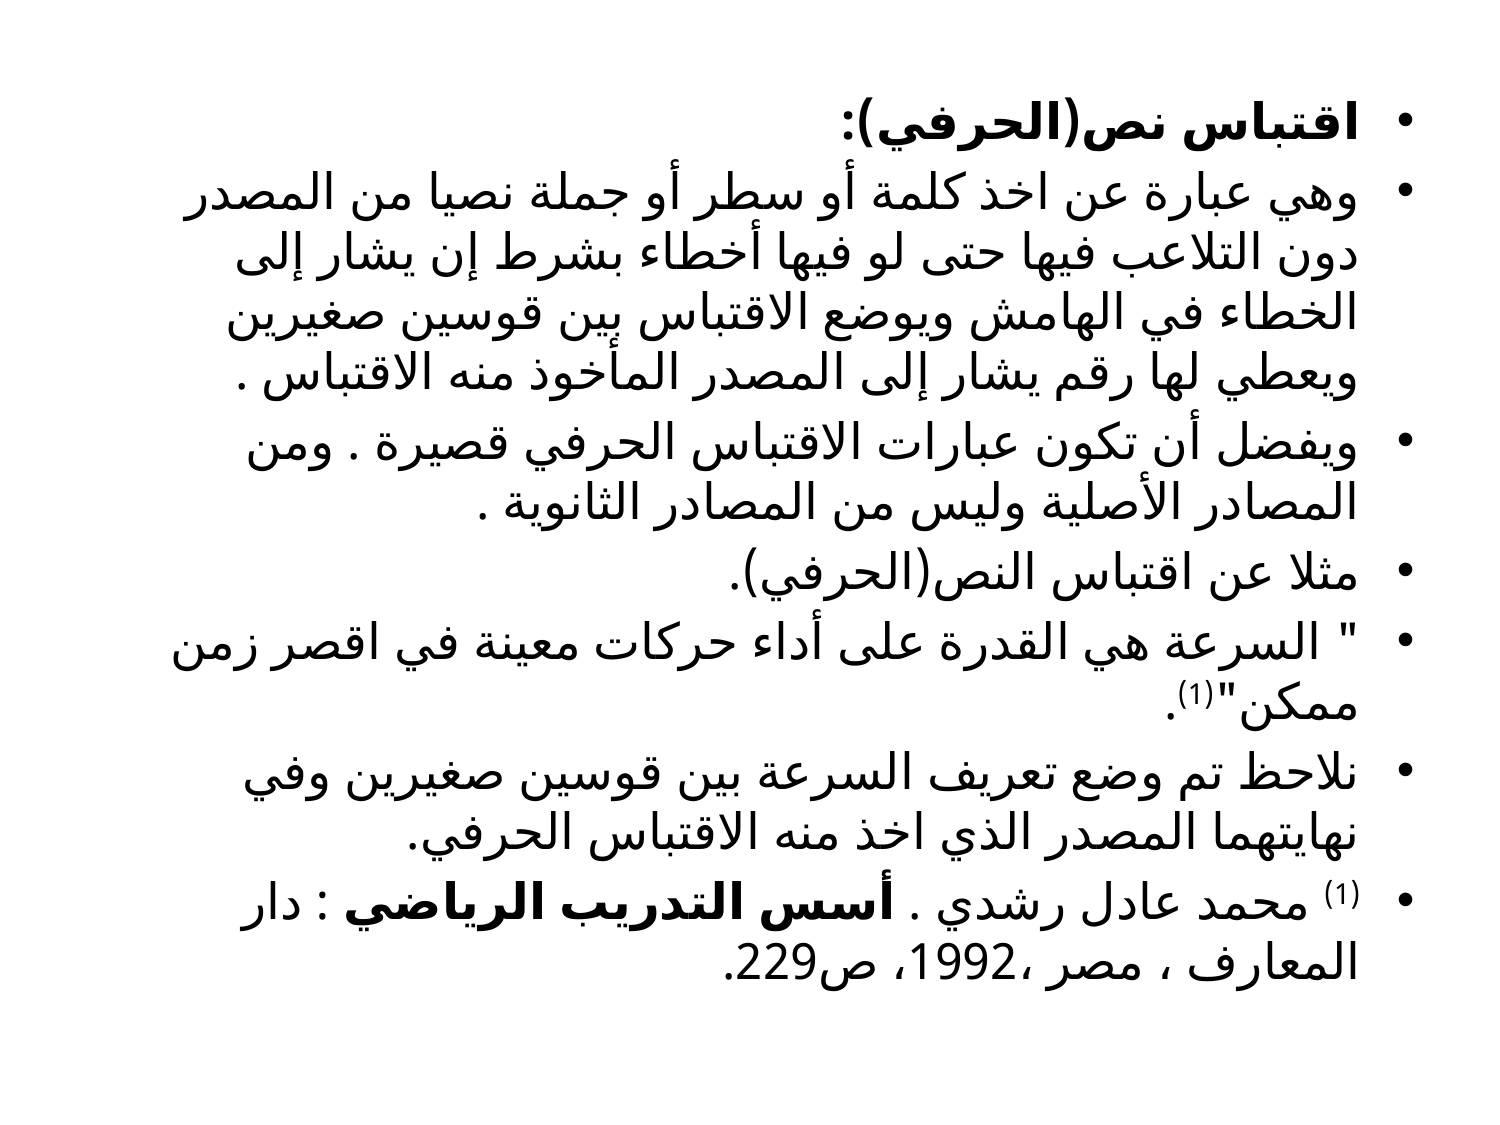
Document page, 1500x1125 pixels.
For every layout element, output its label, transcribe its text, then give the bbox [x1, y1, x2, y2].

list اقتباس نص(الحرفي): وهي عبارة عن اخذ كلمة أو سطر أو جملة نصيا من المصدر دون التلاعب فيها حتى لو فيها أخطاء بشرط إن يشار إلى الخطاء في الهامش ويوضع الاقتباس بين قوسين صغيرين ويعطي لها رقم يشار إلى المصدر المأخوذ منه الاقتباس . ويفضل أن تكون عبارات الاقتباس الحرفي قصيرة . ومن المصادر الأصلية وليس من المصادر الثانوية . مثلا عن اقتباس النص(الحرفي). " السرعة هي القدرة على أداء حركات معينة في اقصر زمن ممكن"(1). نلاحظ تم وضع تعريف السرعة بين قوسين صغيرين وفي نهايتهما المصدر الذي اخذ منه الاقتباس الحرفي. (1) محمد عادل رشدي . أسس التدريب الرياضي : دار المعارف ، مصر ،1992، ص229. [75, 82, 1425, 1005]
